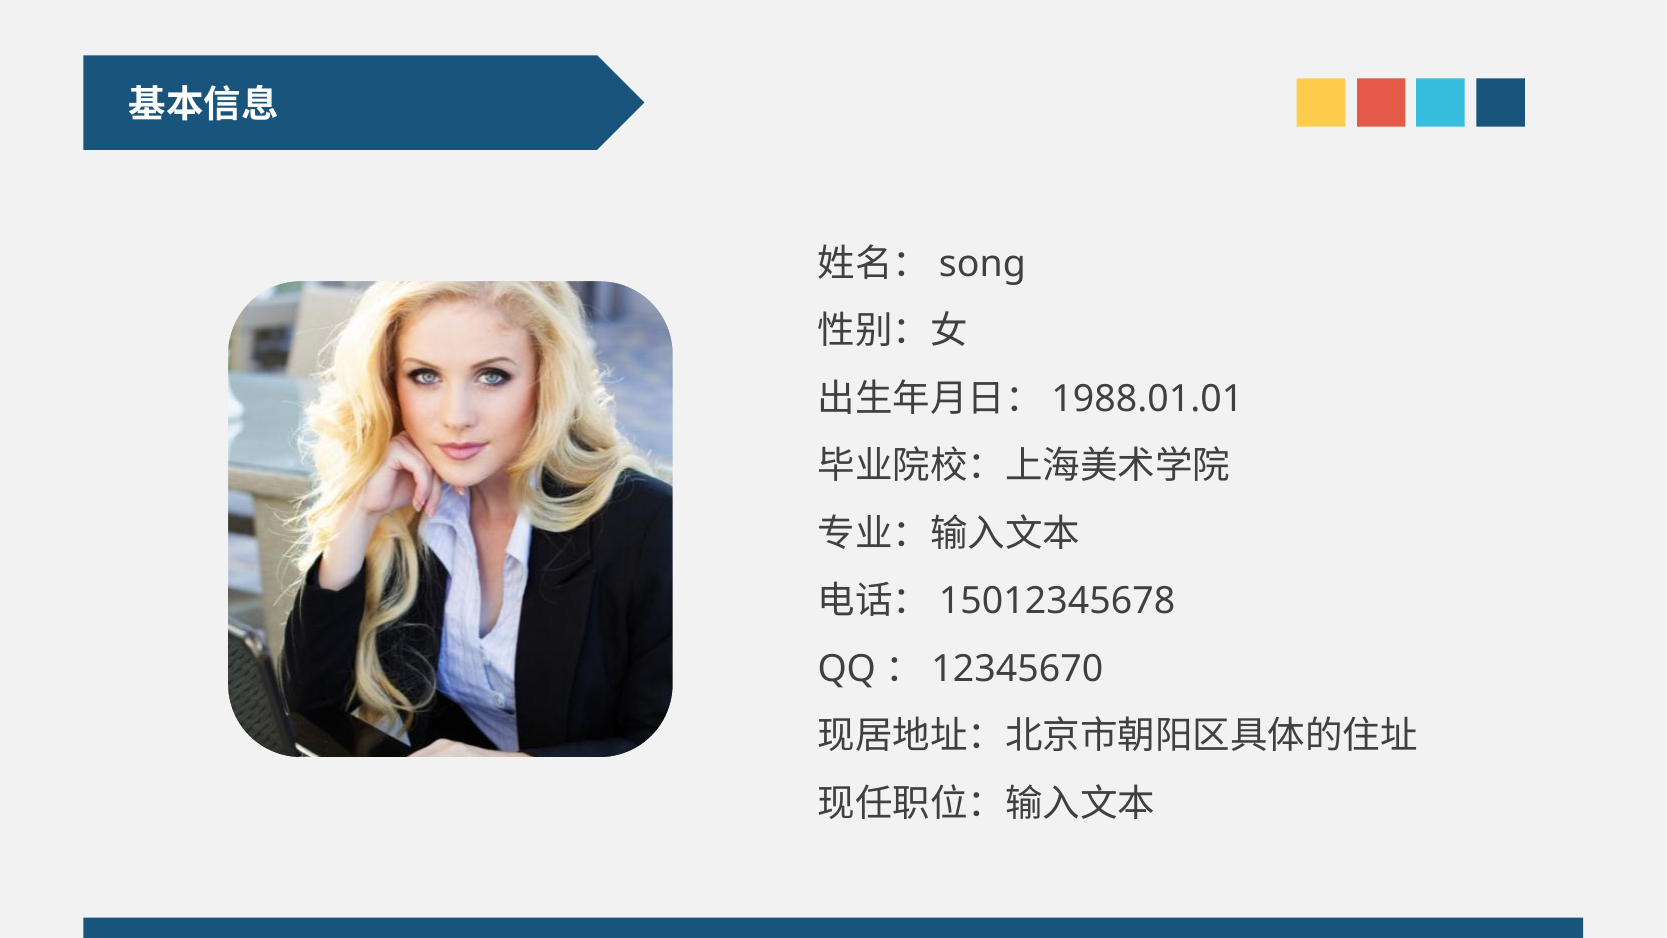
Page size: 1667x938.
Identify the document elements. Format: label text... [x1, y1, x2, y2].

text_box 基本信息 [113, 72, 294, 132]
text_box [223, 276, 677, 762]
text_box [1295, 76, 1347, 129]
text_box [81, 53, 647, 152]
text_box [1474, 76, 1527, 129]
text_box [1414, 76, 1467, 129]
text_box [1355, 76, 1408, 129]
text_box [81, 915, 1585, 938]
text_box 姓名：song 性别：女 出生年月日：1988.01.01 毕业院校：上海美术学院 专业：输入文本 电话：15012345678 QQ：12345670 现居地址：北京市朝阳区具体的住址 现任职位：输入文本 [802, 208, 1433, 832]
